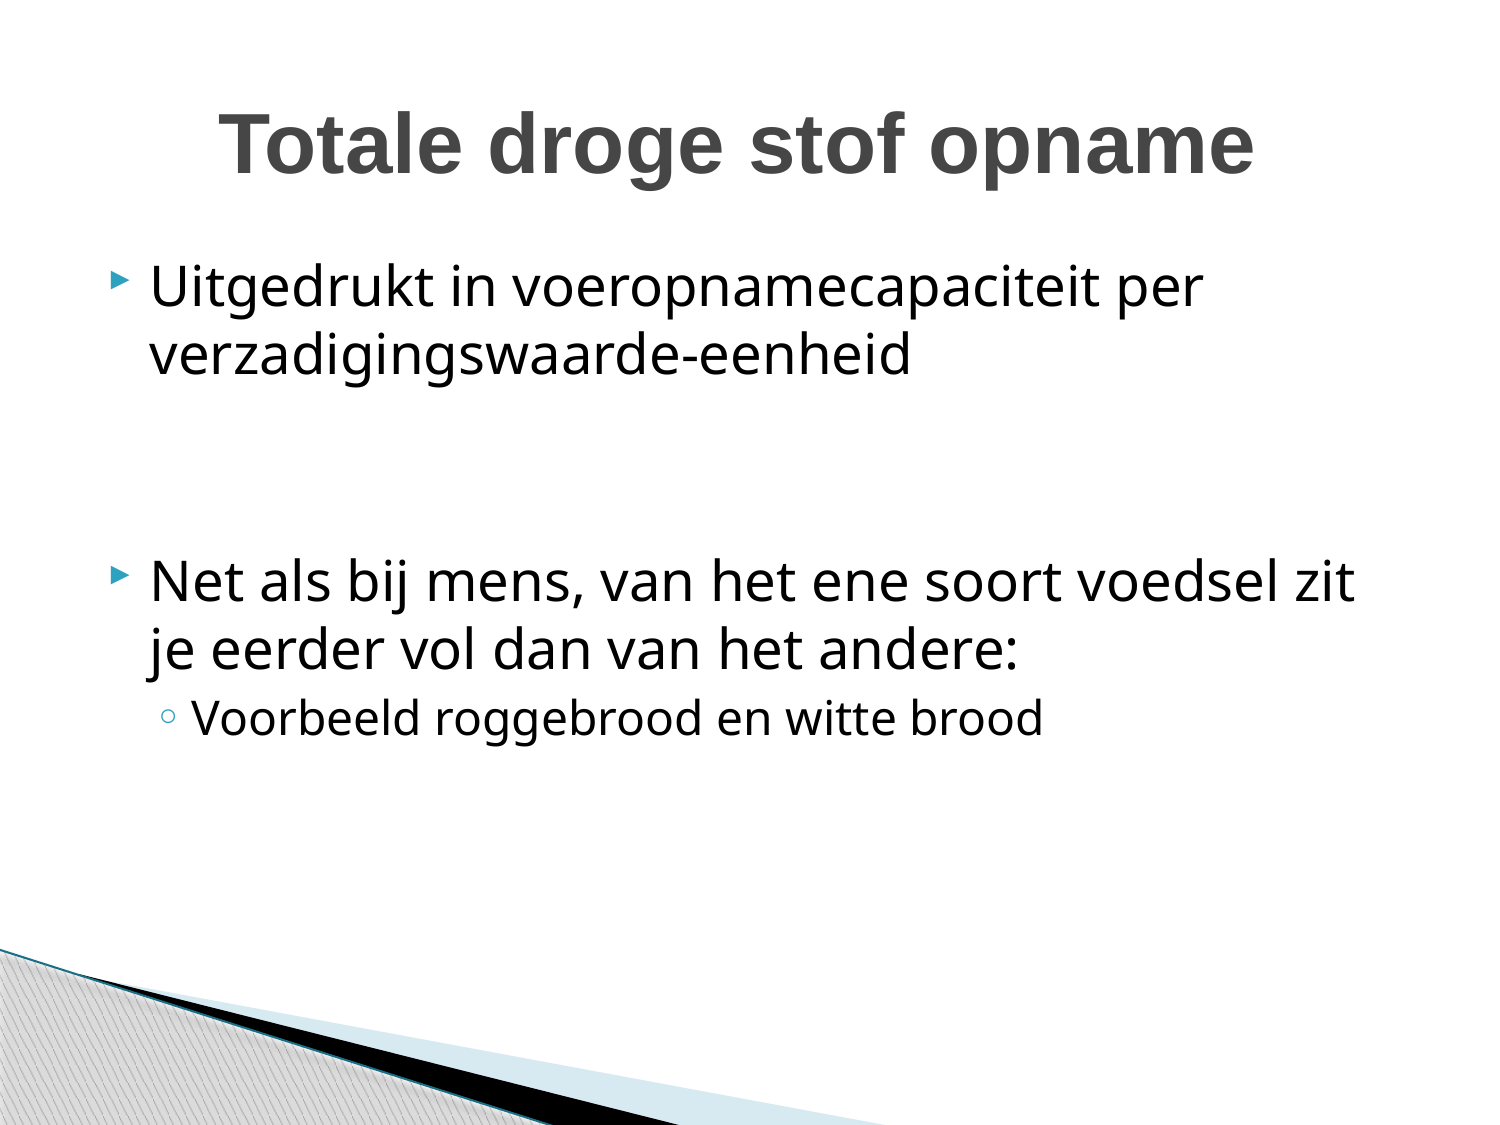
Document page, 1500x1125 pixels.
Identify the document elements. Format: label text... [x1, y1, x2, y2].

list Uitgedrukt in voeropnamecapaciteit per verzadigingswaarde-eenheid Net als bij mens, van het ene soort voedsel zit je eerder vol dan van het andere: Voorbeeld roggebrood en witte brood [75, 243, 1425, 986]
title Totale droge stof opname [75, 45, 1425, 233]
